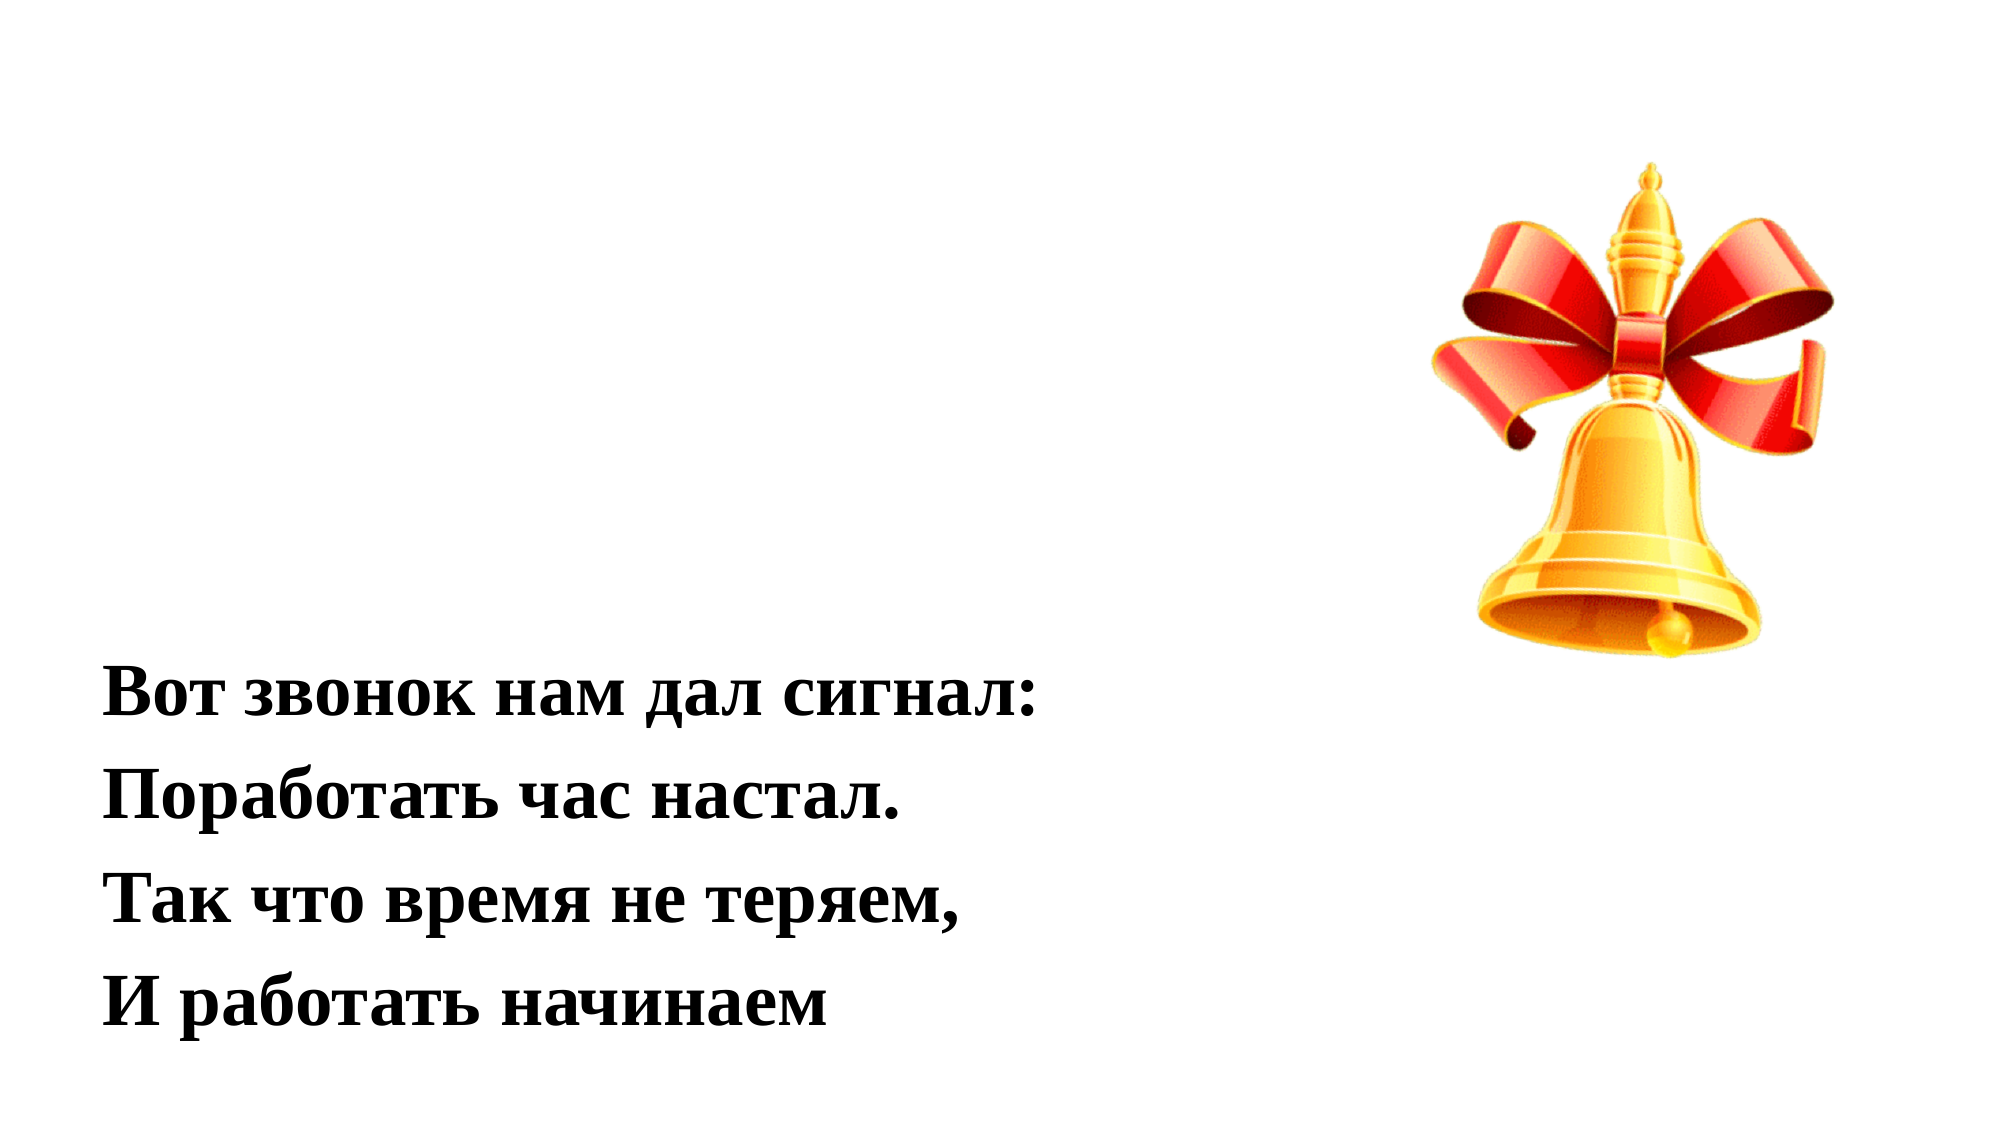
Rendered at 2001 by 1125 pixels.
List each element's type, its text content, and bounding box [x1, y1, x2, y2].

text_box Вот звонок нам дал сигнал: Поработать час настал. Так что время не теряем, И работать начинаем [87, 619, 1088, 1048]
picture [1245, 36, 2000, 844]
